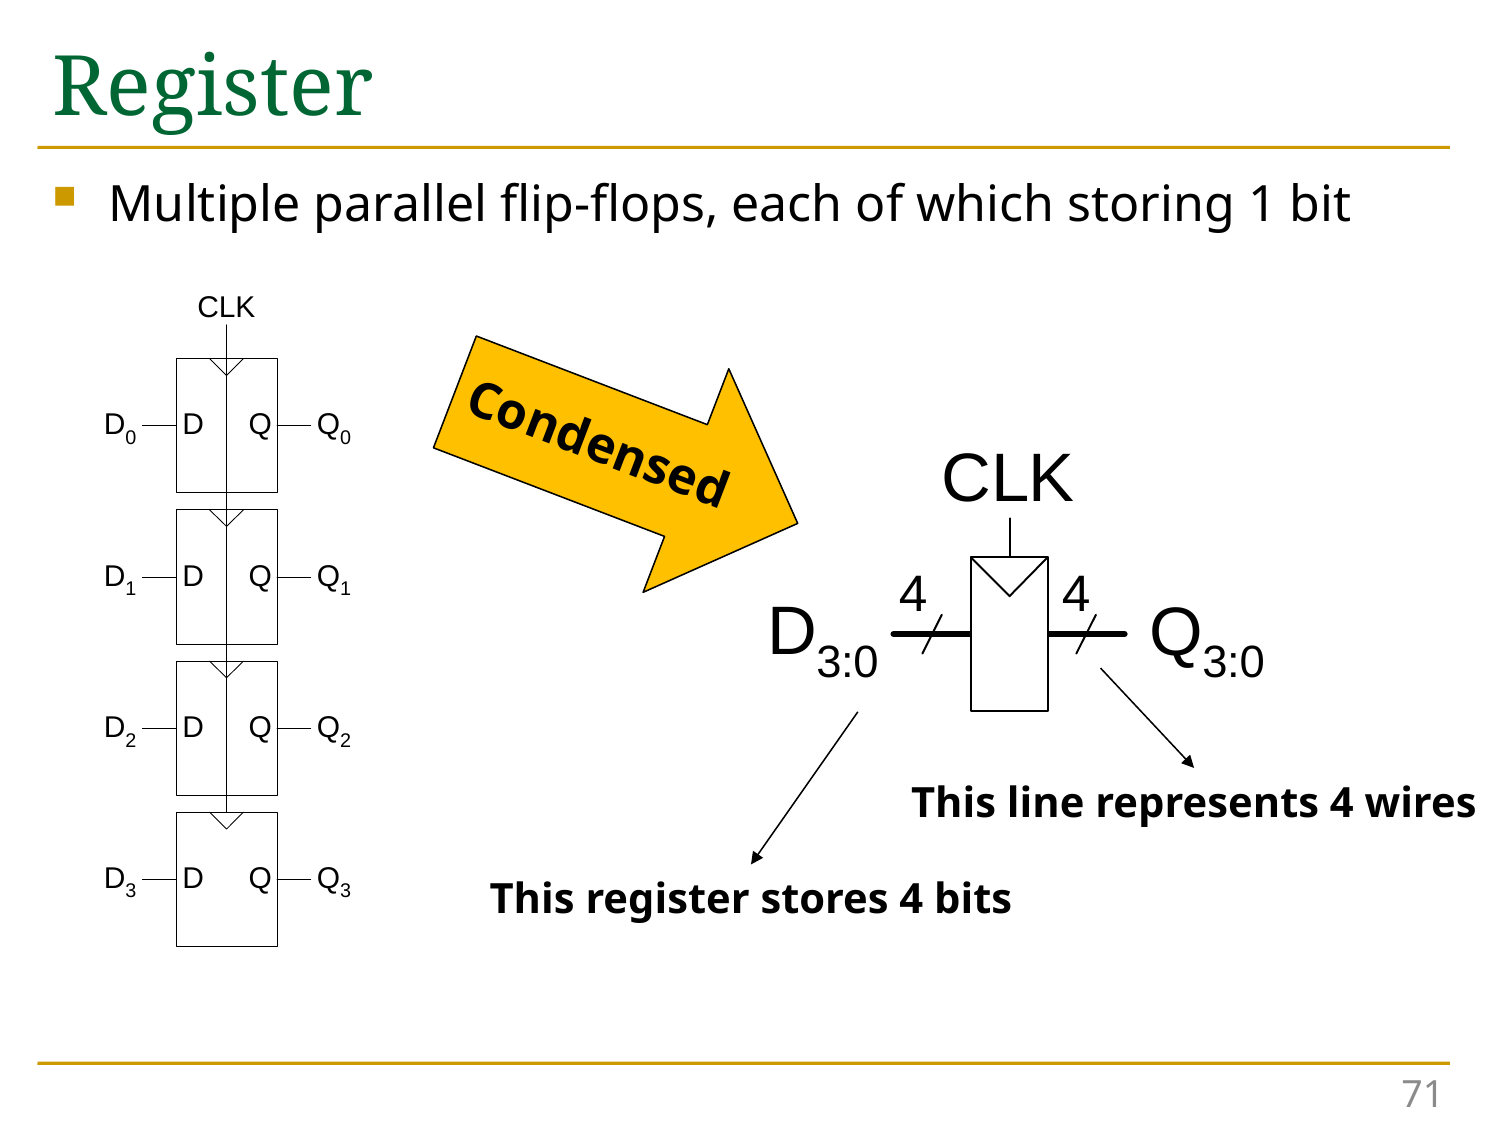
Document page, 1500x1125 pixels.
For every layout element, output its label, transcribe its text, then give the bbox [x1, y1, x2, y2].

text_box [750, 711, 858, 865]
list Multiple parallel flip-flops, each of which storing 1 bit [37, 163, 1450, 1016]
slide_number 71 [1121, 1066, 1460, 1125]
text_box This register stores 4 bits [474, 864, 1028, 930]
text_box Condensed [719, 368, 740, 392]
text_box Condensed [433, 336, 702, 593]
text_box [707, 394, 1309, 723]
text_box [46, 270, 407, 951]
title Register [37, 24, 1450, 163]
text_box This line represents 4 wires [896, 767, 1492, 833]
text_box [1100, 667, 1195, 769]
